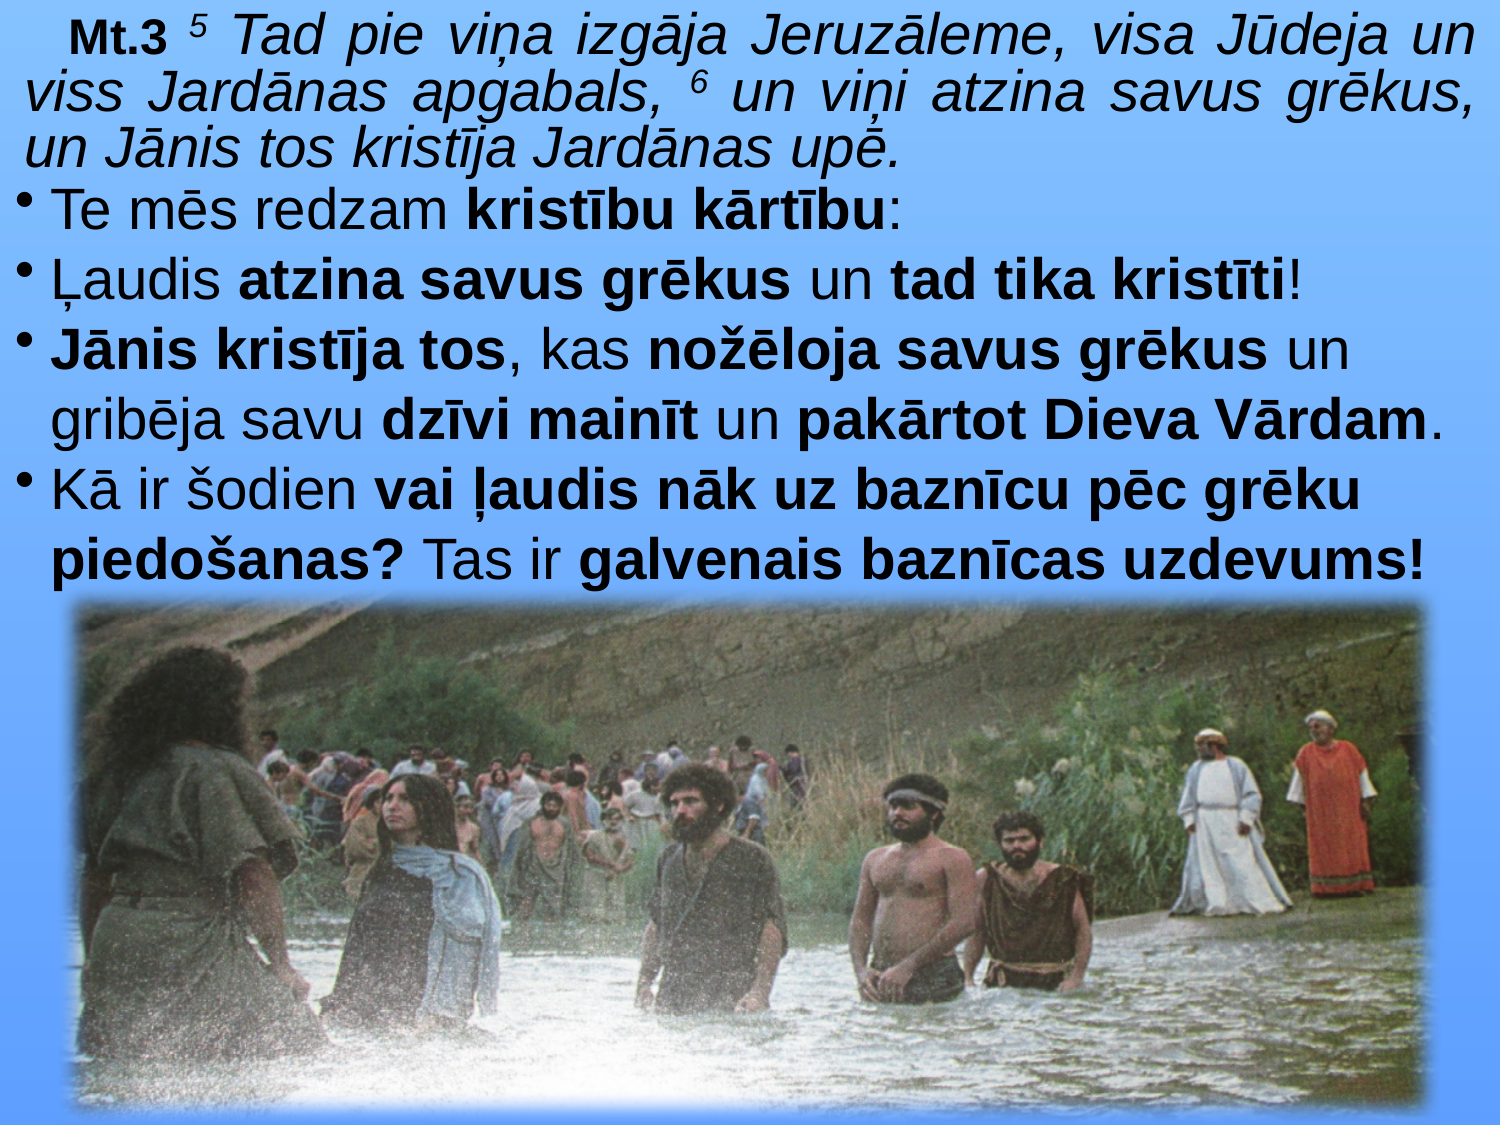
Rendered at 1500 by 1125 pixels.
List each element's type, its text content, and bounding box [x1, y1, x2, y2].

list Mt.3 5 Tad pie viņa izgāja Jeruzāleme, visa Jūdeja un viss Jardānas apgabals, 6 un viņi atzina savus grēkus, un Jānis tos kristīja Jardānas upē. [0, 2, 1494, 163]
text_box Te mēs redzam kristību kārtību: Ļaudis atzina savus grēkus un tad tika kristīti! Jānis kristīja tos, kas nožēloja savus grēkus un gribēja savu dzīvi mainīt un pakārtot Dieva Vārdam. Kā ir šodien vai ļaudis nāk uz baznīcu pēc grēku piedošanas? Tas ir galvenais baznīcas uzdevums! [0, 163, 1500, 599]
picture [58, 585, 1442, 1125]
